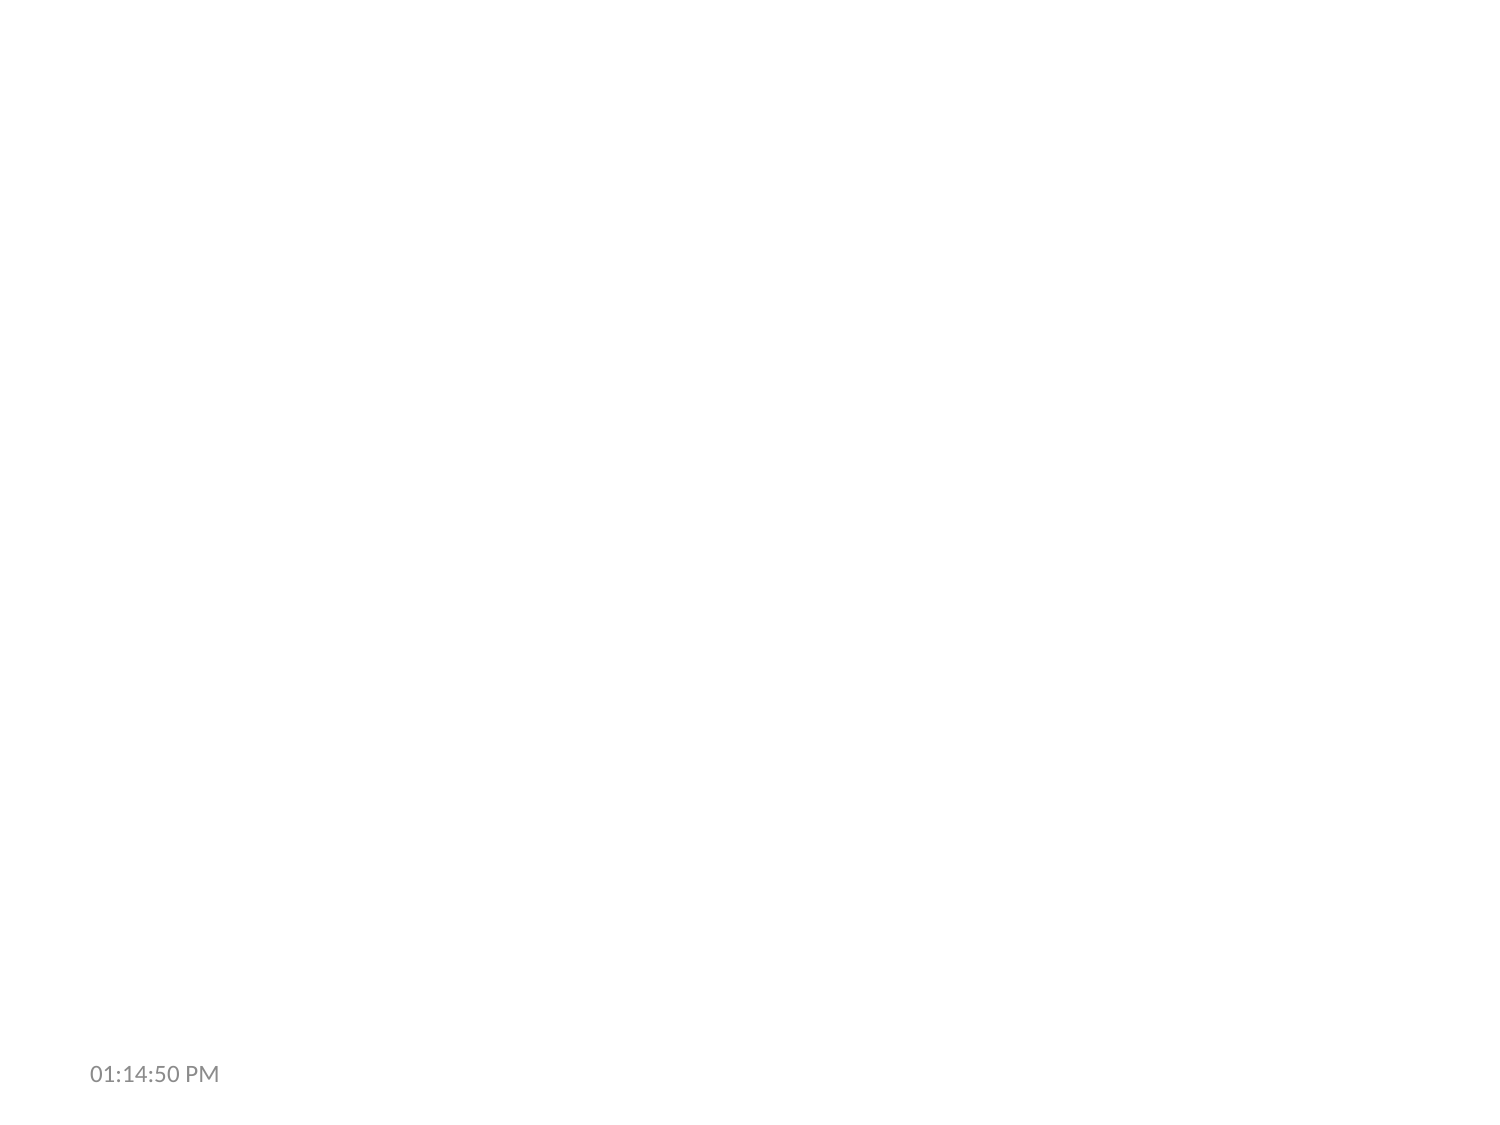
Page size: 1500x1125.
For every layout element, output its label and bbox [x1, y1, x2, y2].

slide_number [75, 1042, 425, 1103]
